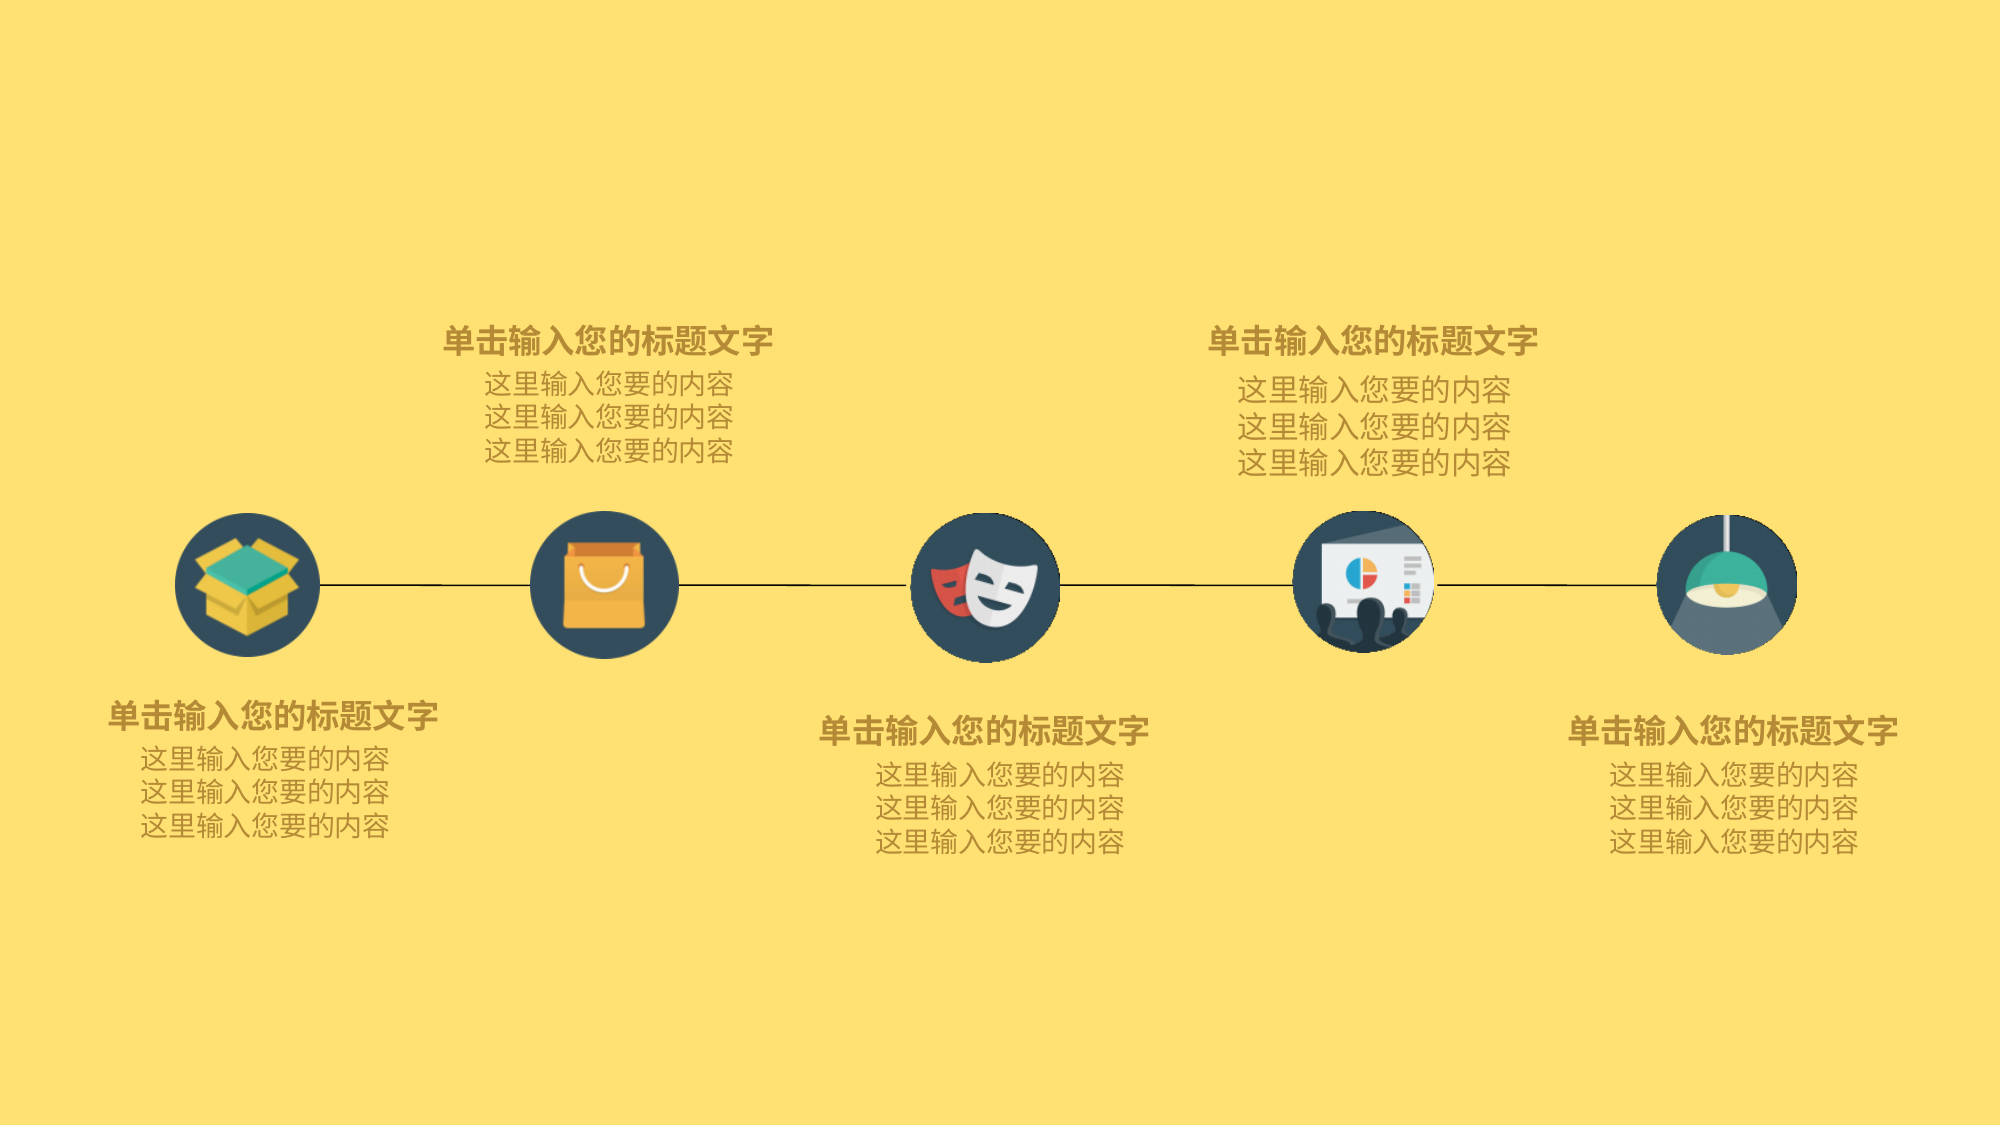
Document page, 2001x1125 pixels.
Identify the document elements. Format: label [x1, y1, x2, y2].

text_box [46, 687, 501, 851]
text_box [1530, 702, 1938, 867]
picture [1655, 514, 1797, 656]
text_box [1171, 312, 1579, 491]
text_box [796, 702, 1204, 867]
text_box [405, 312, 813, 476]
picture [910, 513, 1061, 663]
picture [1291, 510, 1434, 654]
picture [175, 512, 320, 658]
picture [529, 510, 679, 660]
